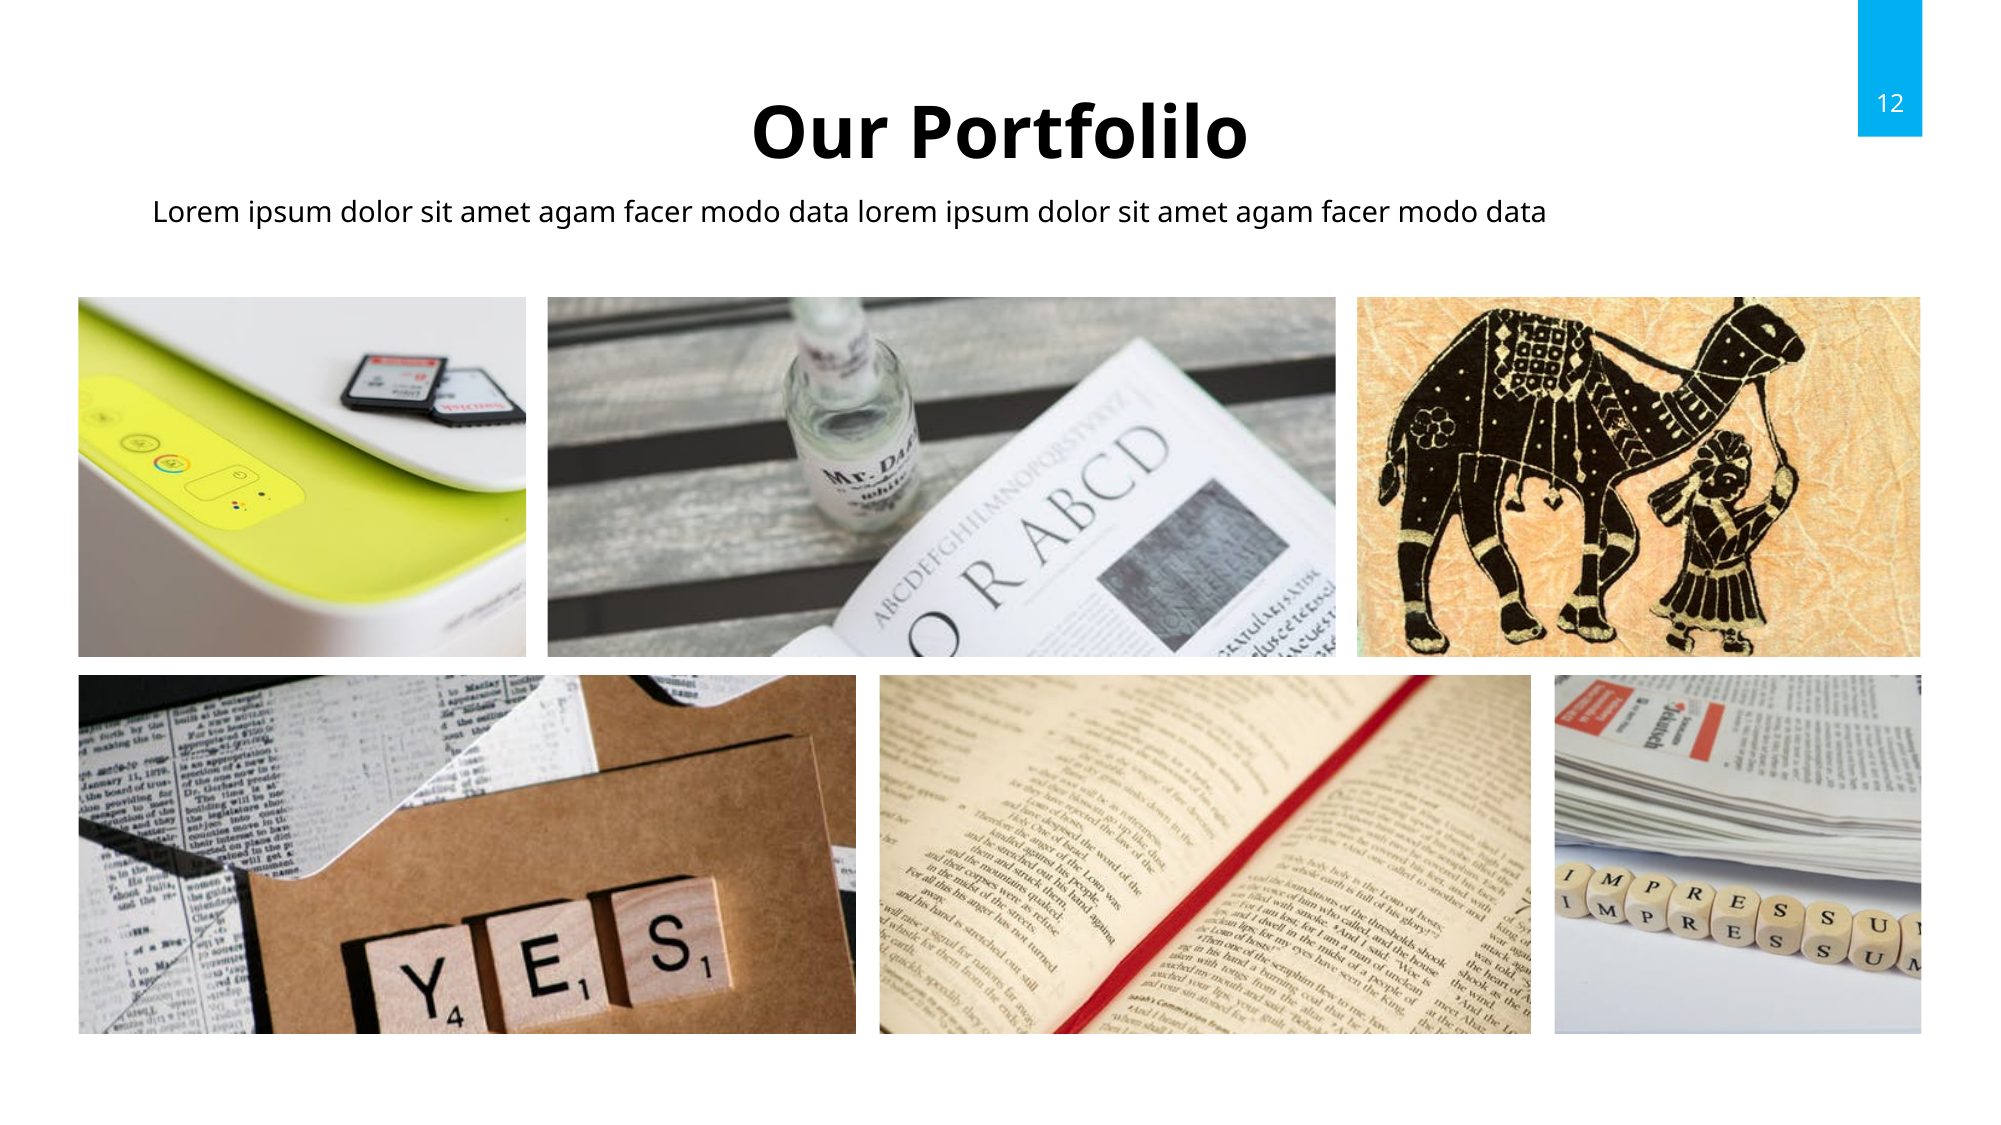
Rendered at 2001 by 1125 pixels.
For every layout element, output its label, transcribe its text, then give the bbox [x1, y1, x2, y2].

subtitle Lorem ipsum dolor sit amet agam facer modo data lorem ipsum dolor sit amet agam facer modo data [137, 186, 1863, 227]
picture [1356, 297, 1921, 657]
picture [547, 297, 1336, 657]
picture [78, 675, 856, 1034]
slide_number 12 [1863, 78, 1927, 130]
picture [78, 297, 527, 657]
picture [1554, 675, 1922, 1034]
picture [879, 675, 1531, 1034]
title Our Portfolilo [137, 78, 1863, 186]
